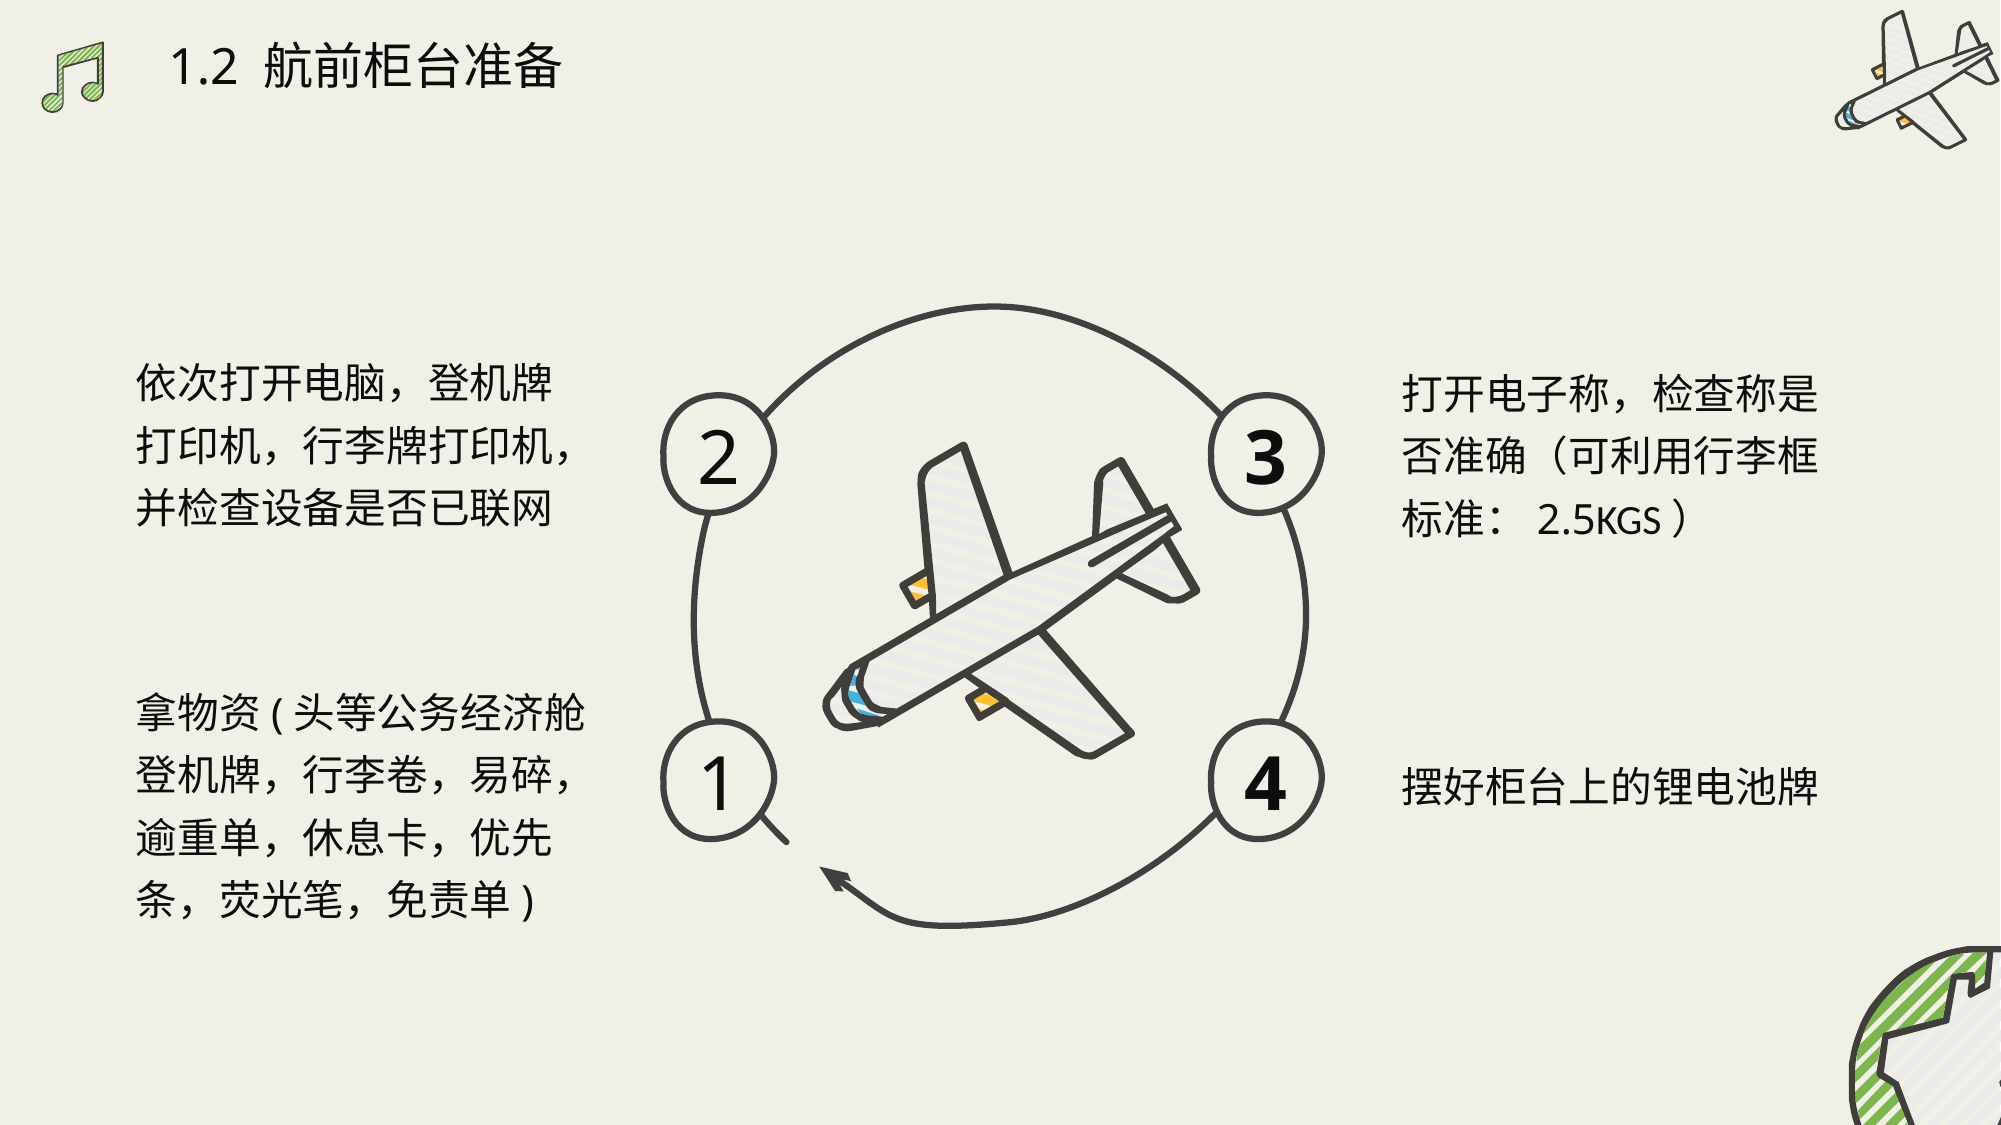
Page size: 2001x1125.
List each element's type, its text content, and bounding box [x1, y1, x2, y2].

text_box [692, 305, 1308, 927]
text_box 依次打开电脑，登机牌打印机，行李牌打印机，并检查设备是否已联网 [121, 337, 610, 540]
text_box 3 [1209, 394, 1323, 514]
text_box 1 [662, 720, 776, 841]
picture [1848, 946, 2000, 1125]
text_box 拿物资(头等公务经济舱登机牌，行李卷，易碎，逾重单，休息卡，优先条，荧光笔，免责单) [121, 666, 610, 932]
text_box 打开电子称，检查称是否准确（可利用行李框标准：2.5KGS） [1386, 347, 1849, 550]
text_box 摆好柜台上的锂电池牌 [1386, 741, 1849, 819]
text_box 4 [1209, 720, 1323, 841]
picture [828, 414, 1172, 817]
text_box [41, 41, 104, 114]
picture [1839, 0, 1987, 172]
text_box 1.2 航前柜台准备 [153, 27, 579, 103]
text_box 2 [662, 394, 776, 514]
